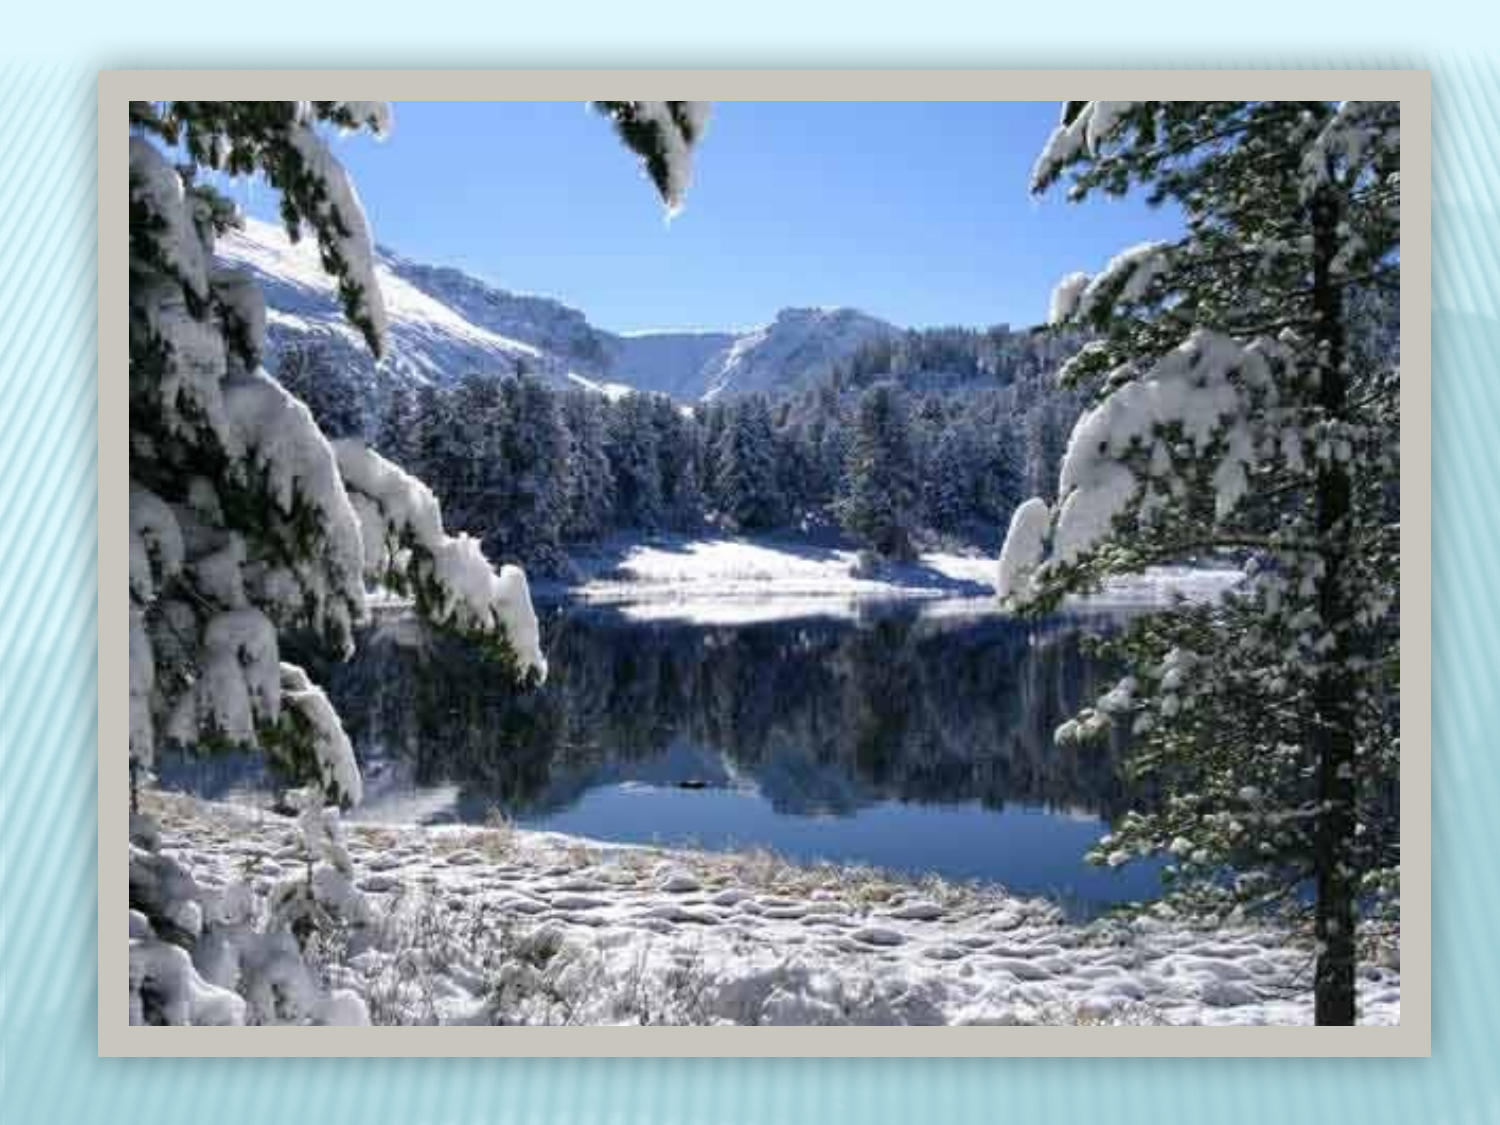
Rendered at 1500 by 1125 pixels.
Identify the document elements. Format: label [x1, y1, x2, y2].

picture [128, 100, 1401, 1026]
